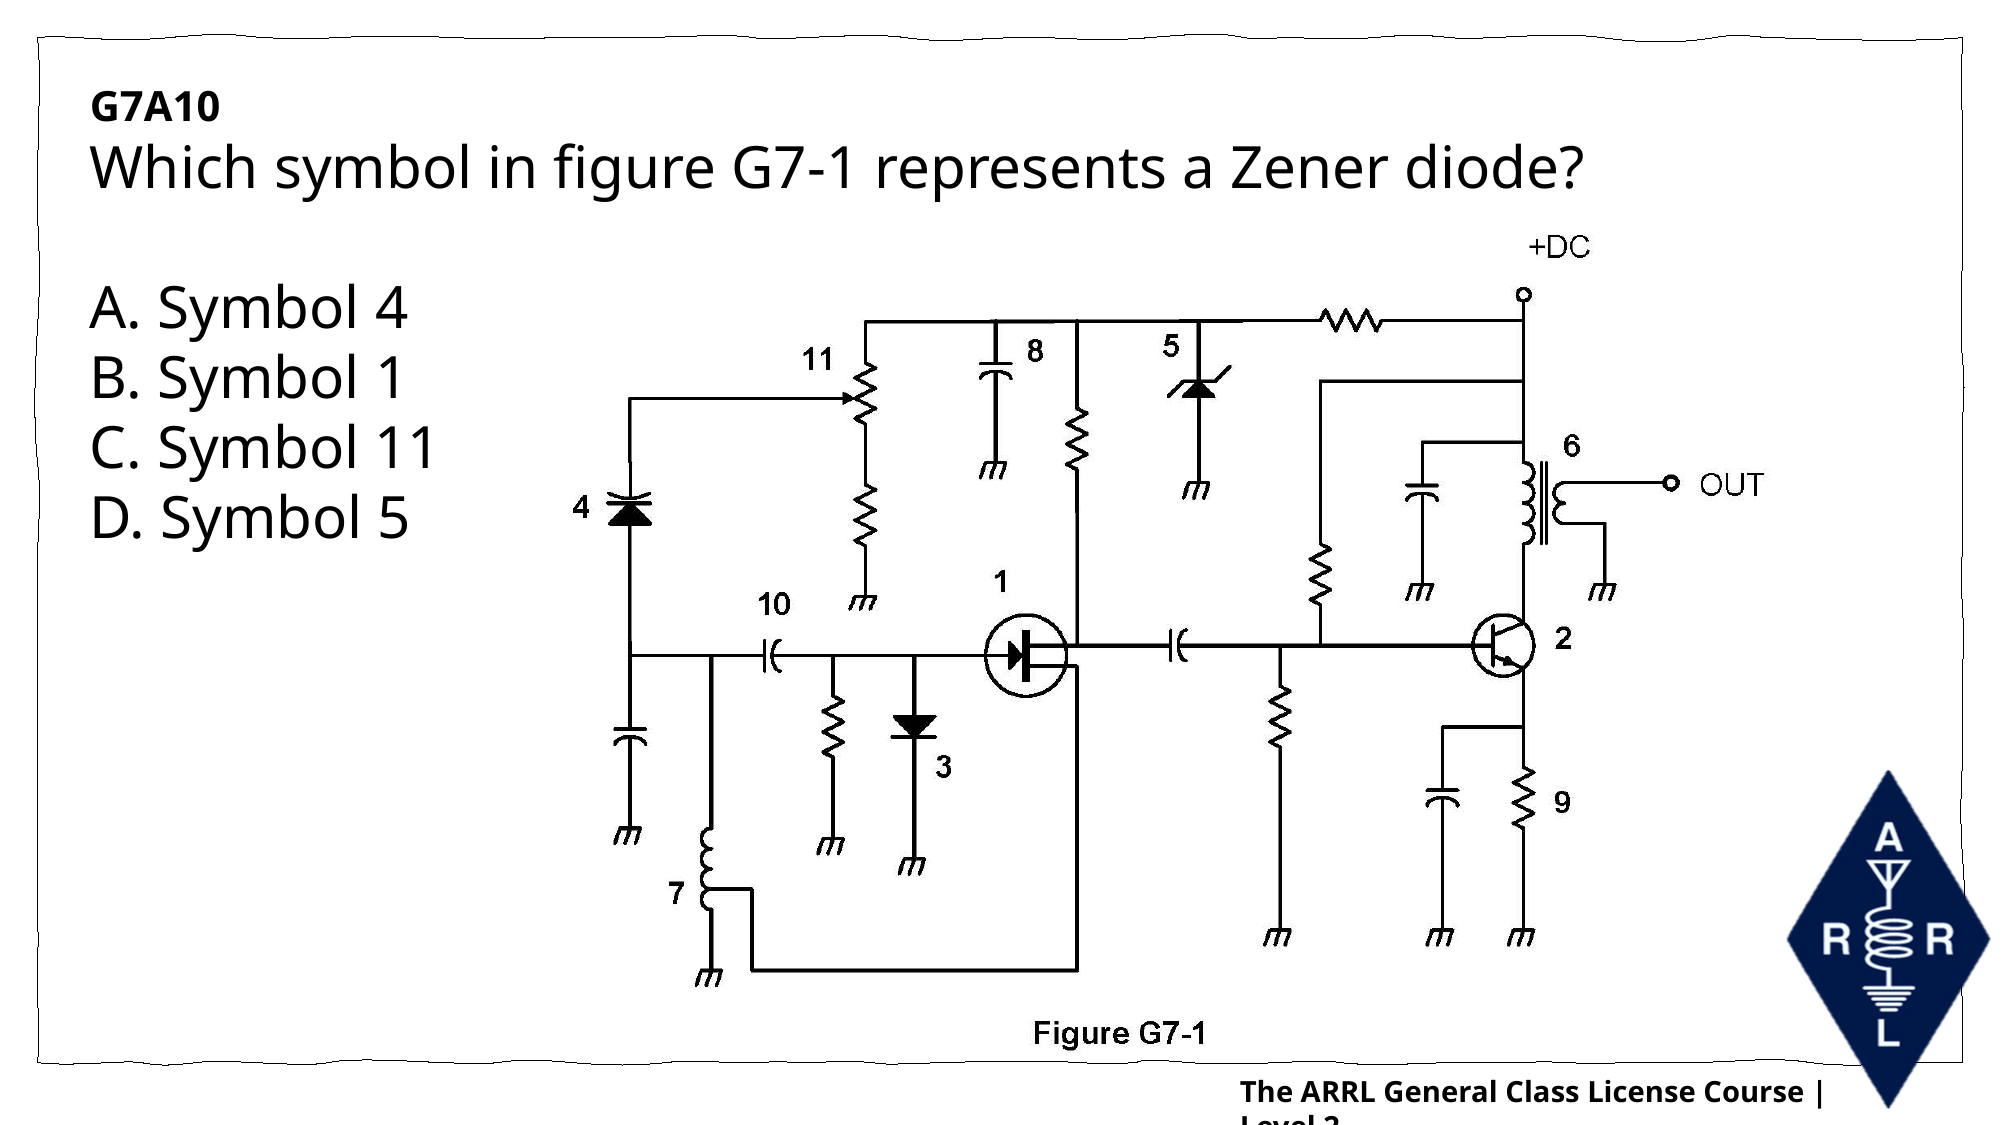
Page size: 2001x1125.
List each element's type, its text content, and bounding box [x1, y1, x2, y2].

text_box G7A10 Which symbol in figure G7-1 represents a Zener diode? A. Symbol 4 B. Symbol 1 C. Symbol 11 D. Symbol 5 [75, 72, 1850, 558]
picture [558, 218, 1999, 1125]
